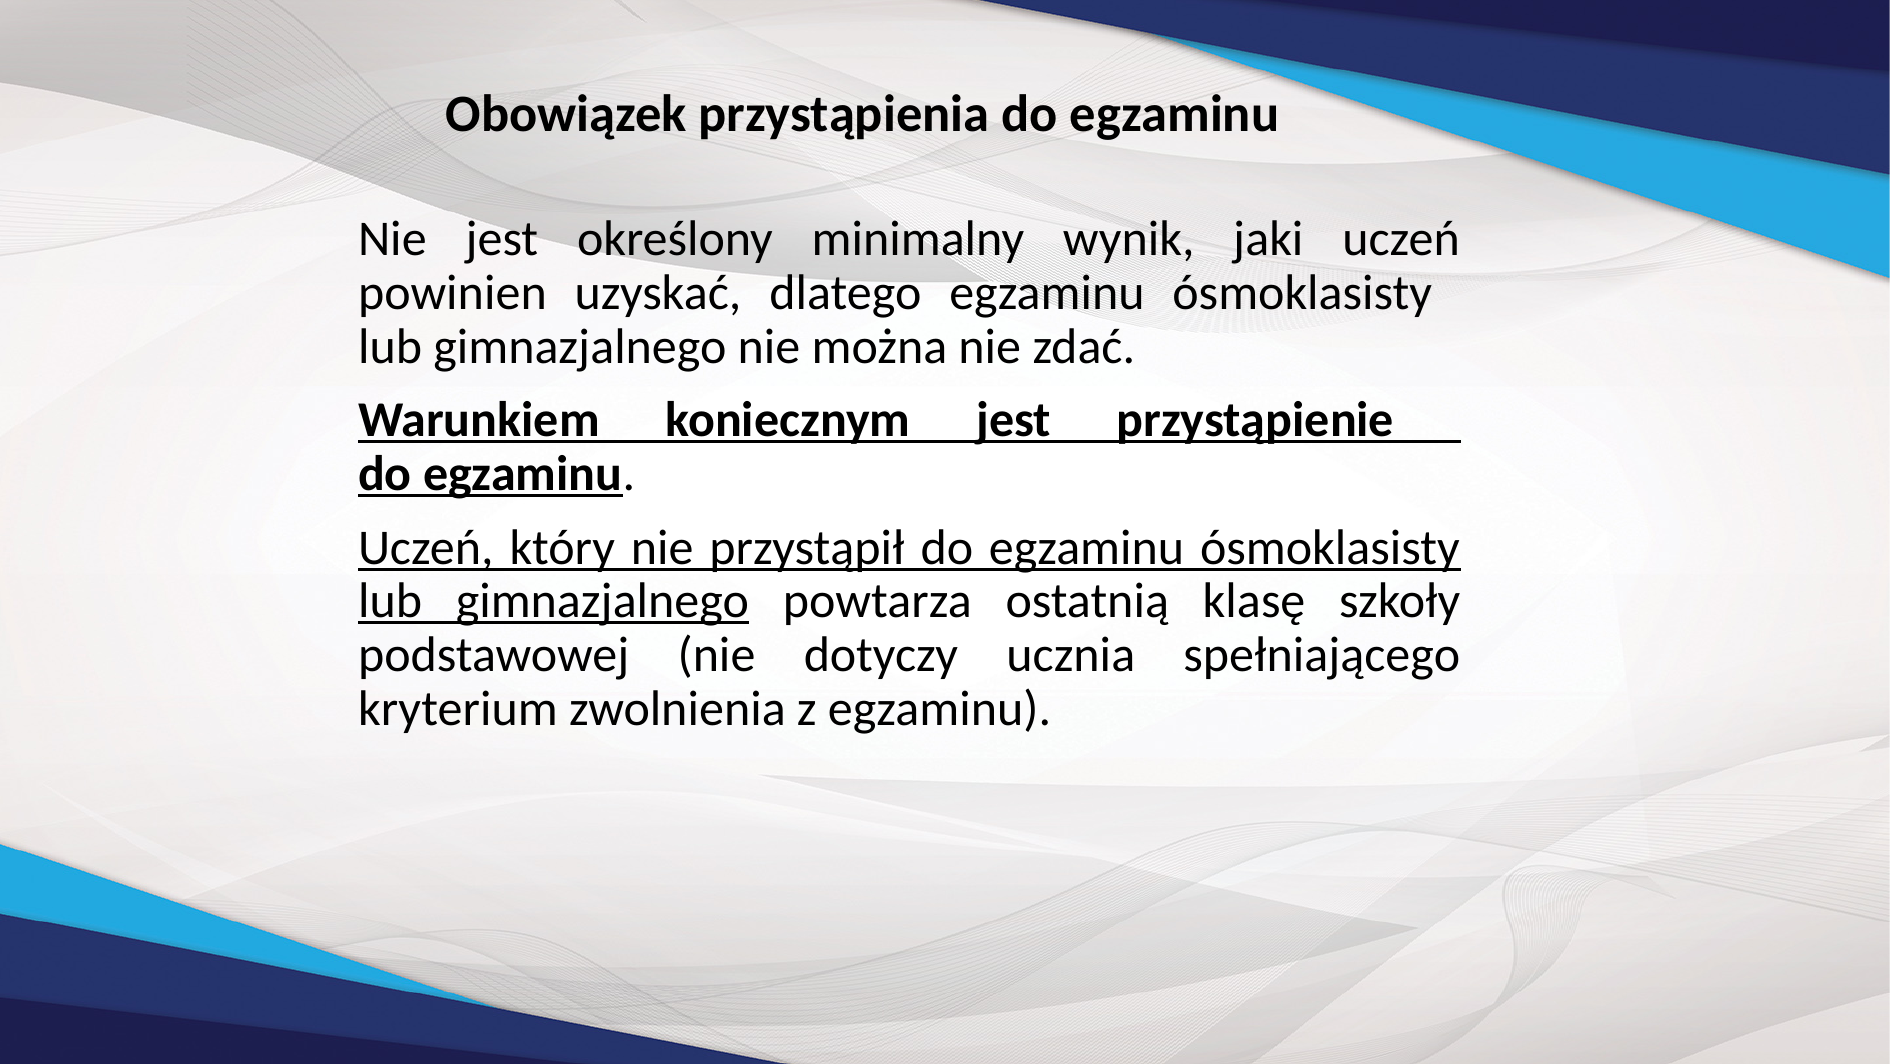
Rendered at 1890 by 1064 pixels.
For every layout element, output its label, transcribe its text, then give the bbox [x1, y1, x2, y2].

picture [0, 0, 1890, 1064]
list Nie jest określony minimalny wynik, jaki uczeń powinien uzyskać, dlatego egzaminu ósmoklasisty lub gimnazjalnego nie można nie zdać. Warunkiem koniecznym jest przystąpienie do egzaminu. Uczeń, który nie przystąpił do egzaminu ósmoklasisty lub gimnazjalnego powtarza ostatnią klasę szkoły podstawowej (nie dotyczy ucznia spełniającego kryterium zwolnienia z egzaminu). [343, 204, 1476, 746]
title Obowiązek przystąpienia do egzaminu [251, 58, 1475, 171]
